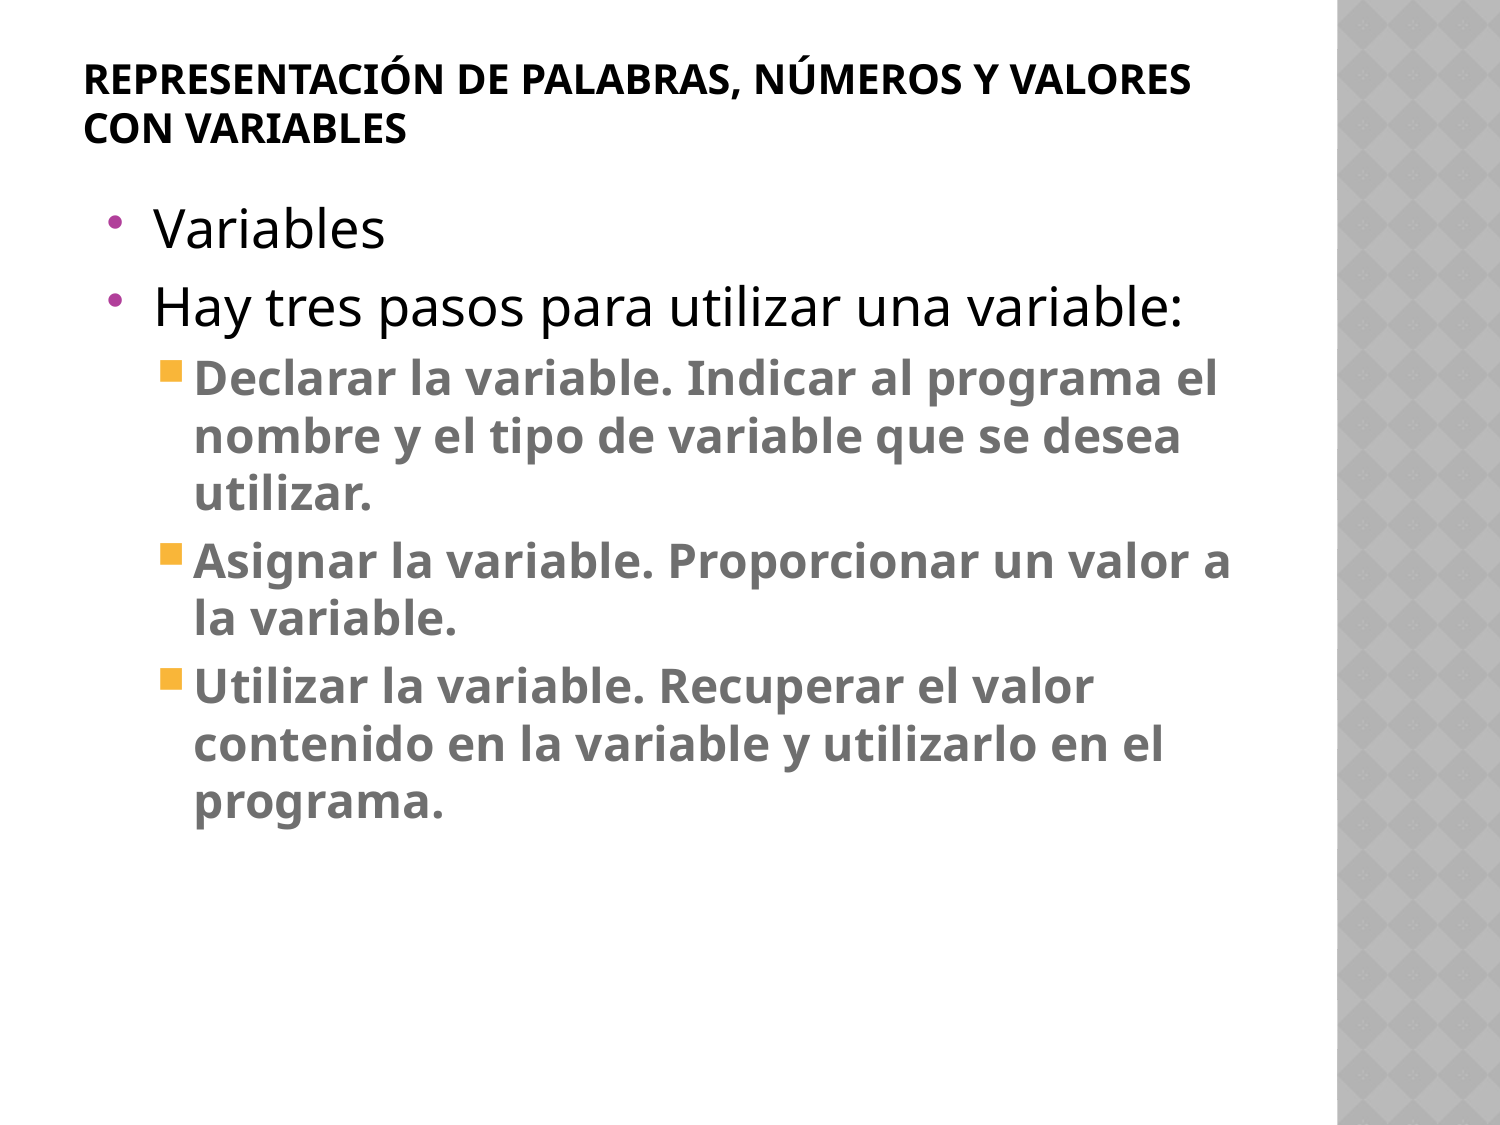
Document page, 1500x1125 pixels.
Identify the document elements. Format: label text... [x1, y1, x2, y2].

title Representación de palabras, números y valores con variables [75, 52, 1263, 153]
list Variables Hay tres pasos para utilizar una variable: Declarar la variable. Indicar al programa el nombre y el tipo de variable que se desea utilizar. Asignar la variable. Proporcionar un valor a la variable. Utilizar la variable. Recuperar el valor contenido en la variable y utilizarlo en el programa. [93, 187, 1282, 983]
